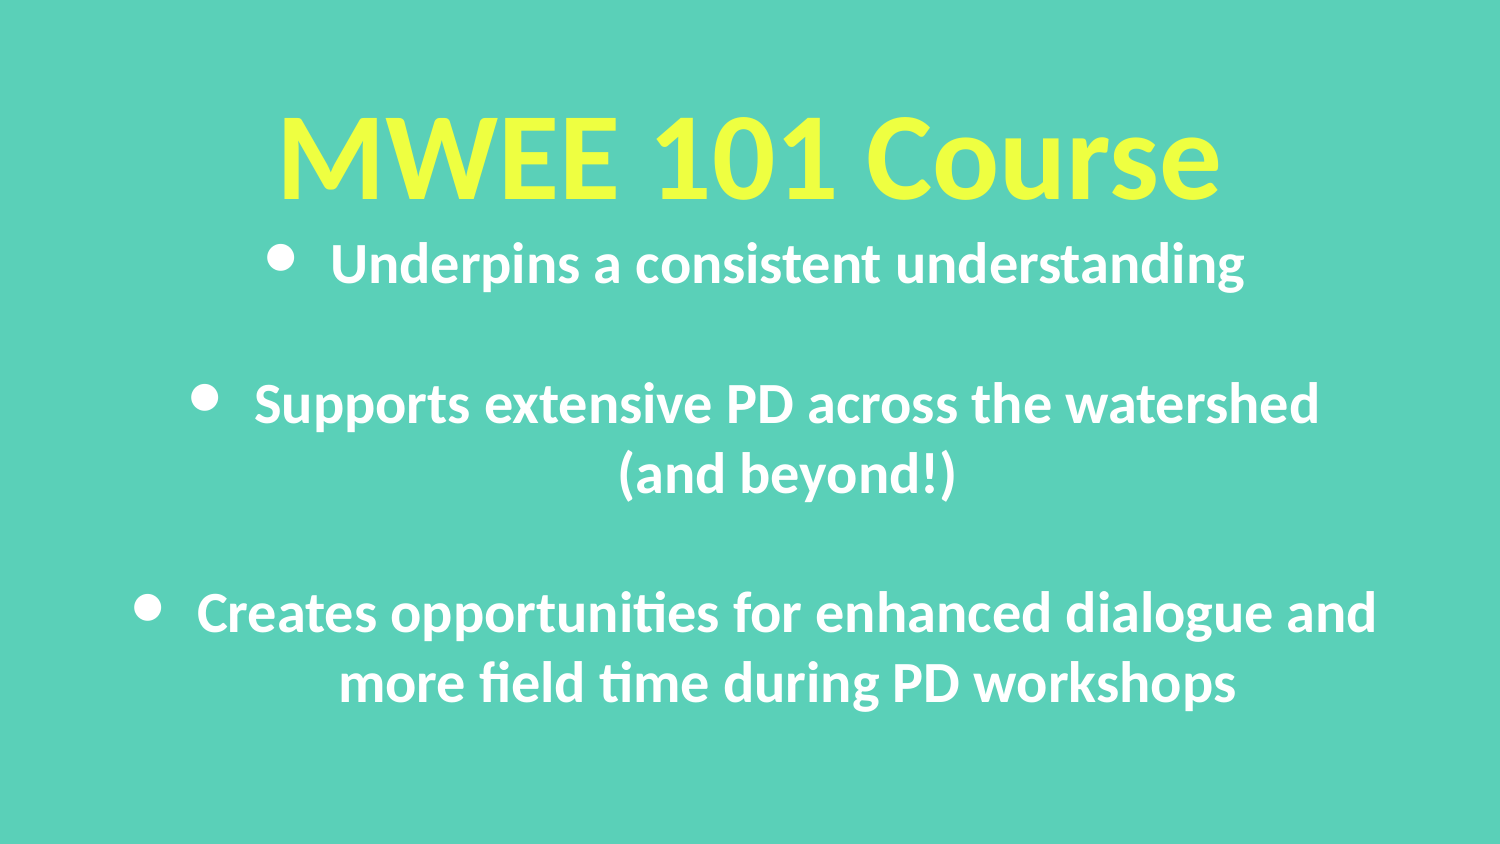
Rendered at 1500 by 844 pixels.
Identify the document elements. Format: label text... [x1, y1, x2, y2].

title MWEE 101 Course Underpins a consistent understanding Supports extensive PD across the watershed (and beyond!) Creates opportunities for enhanced dialogue and more field time during PD workshops [104, 191, 1396, 805]
